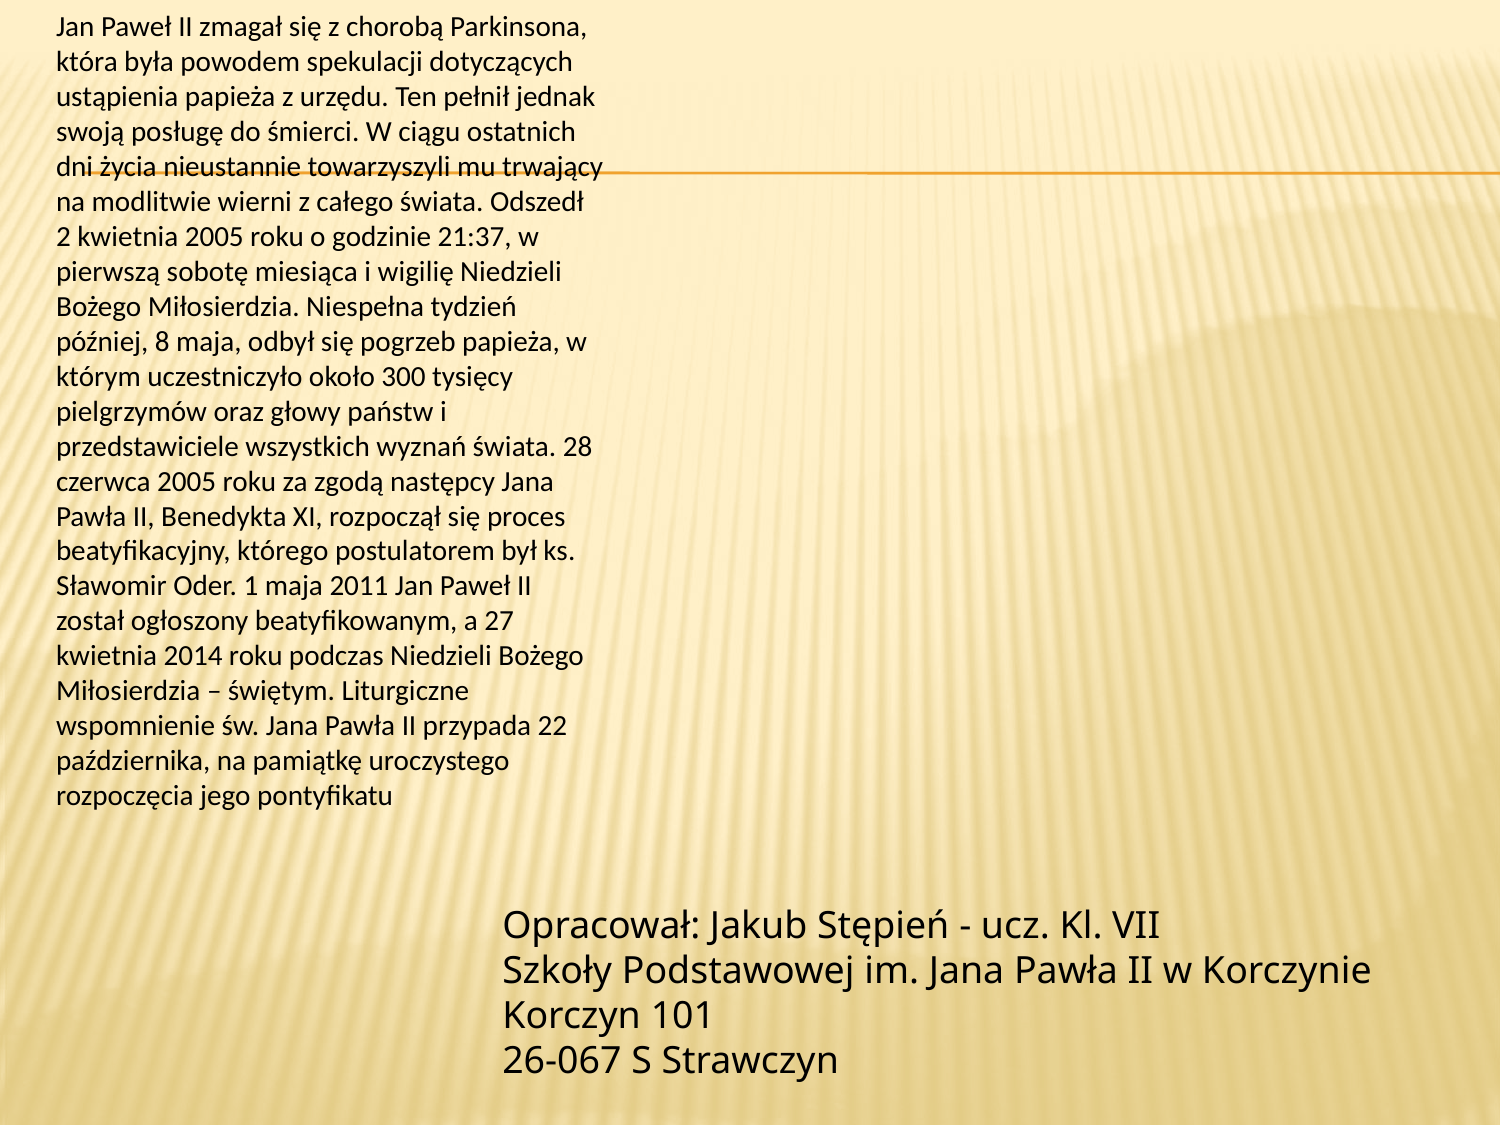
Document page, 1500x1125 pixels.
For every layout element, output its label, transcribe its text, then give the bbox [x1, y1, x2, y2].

text_box Jan Paweł II zmagał się z chorobą Parkinsona, która była powodem spekulacji dotyczących ustąpienia papieża z urzędu. Ten pełnił jednak swoją posługę do śmierci. W ciągu ostatnich dni życia nieustannie towarzyszyli mu trwający na modlitwie wierni z całego świata. Odszedł 2 kwietnia 2005 roku o godzinie 21:37, w pierwszą sobotę miesiąca i wigilię Niedzieli Bożego Miłosierdzia. Niespełna tydzień później, 8 maja, odbył się pogrzeb papieża, w którym uczestniczyło około 300 tysięcy pielgrzymów oraz głowy państw i przedstawiciele wszystkich wyznań świata. 28 czerwca 2005 roku za zgodą następcy Jana Pawła II, Benedykta XI, rozpoczął się proces beatyfikacyjny, którego postulatorem był ks. Sławomir Oder. 1 maja 2011 Jan Paweł II został ogłoszony beatyfikowanym, a 27 kwietnia 2014 roku podczas Niedzieli Bożego Miłosierdzia – świętym. Liturgiczne wspomnienie św. Jana Pawła II przypada 22 października, na pamiątkę uroczystego rozpoczęcia jego pontyfikatu [41, 0, 621, 819]
text_box Opracował: Jakub Stępień - ucz. Kl. VII Szkoły Podstawowej im. Jana Pawła II w Korczynie Korczyn 101 26-067 S Strawczyn [487, 893, 1400, 1089]
